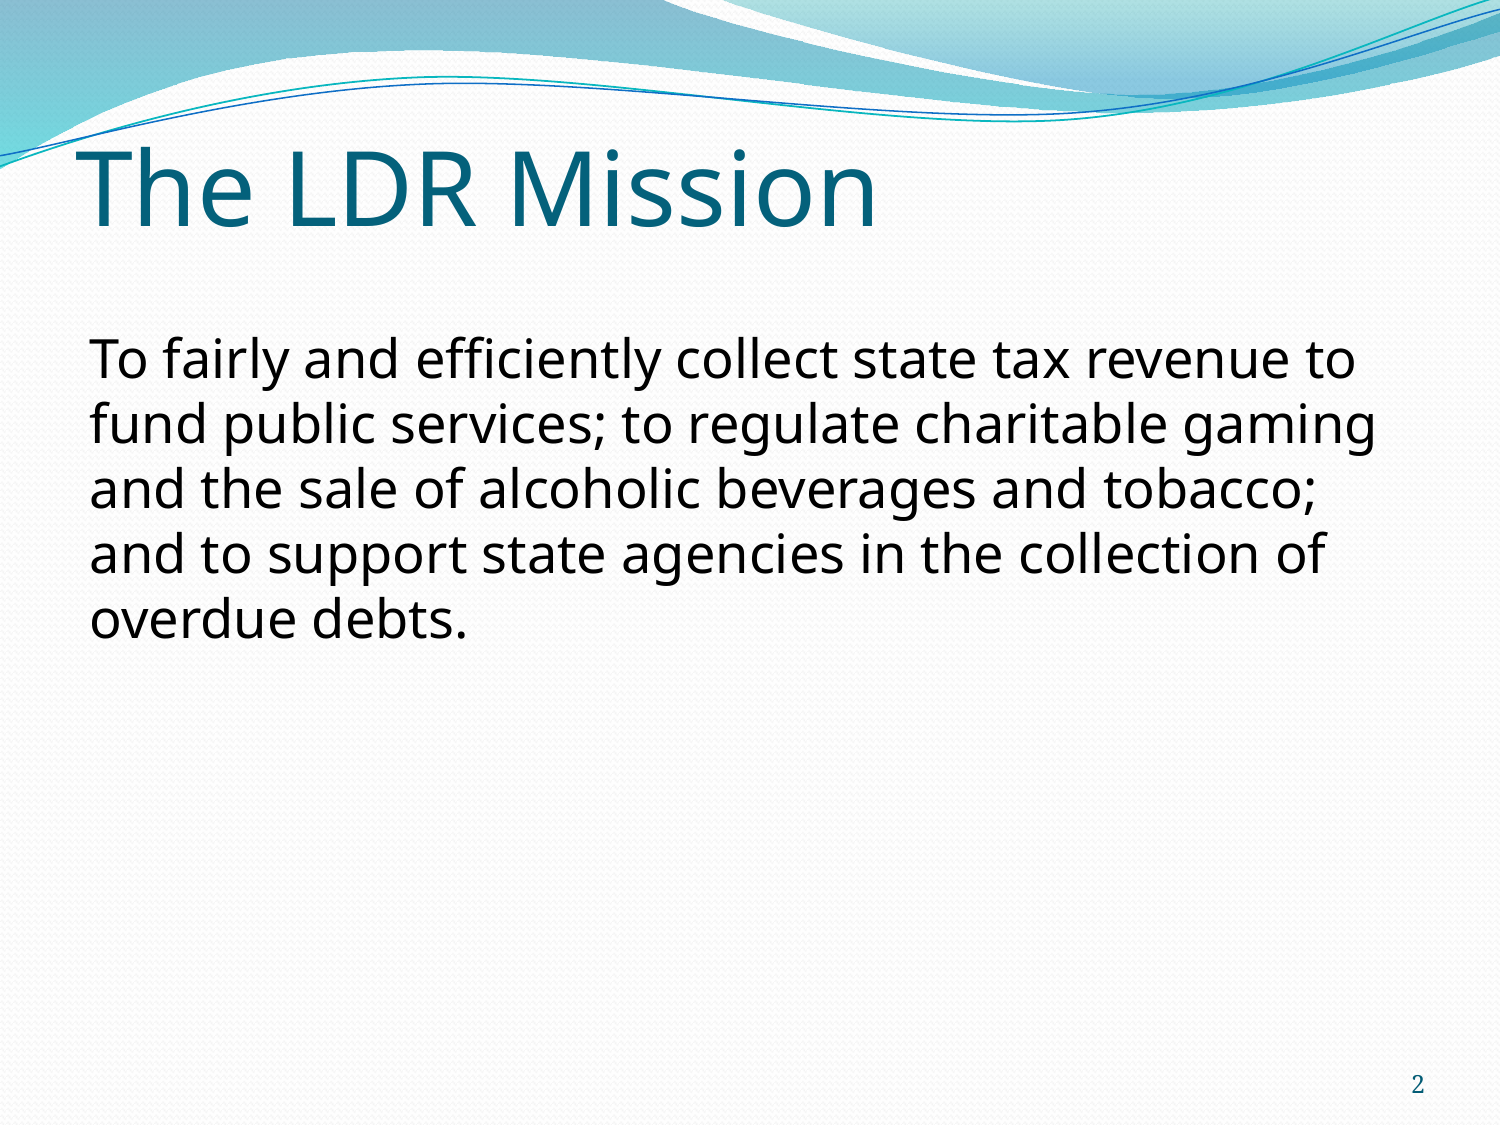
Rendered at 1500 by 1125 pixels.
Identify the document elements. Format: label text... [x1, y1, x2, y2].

title The LDR Mission [75, 60, 1425, 248]
slide_number 2 [1299, 1042, 1425, 1103]
list To fairly and efficiently collect state tax revenue to fund public services; to regulate charitable gaming and the sale of alcoholic beverages and tobacco; and to support state agencies in the collection of overdue debts. [75, 317, 1425, 1038]
